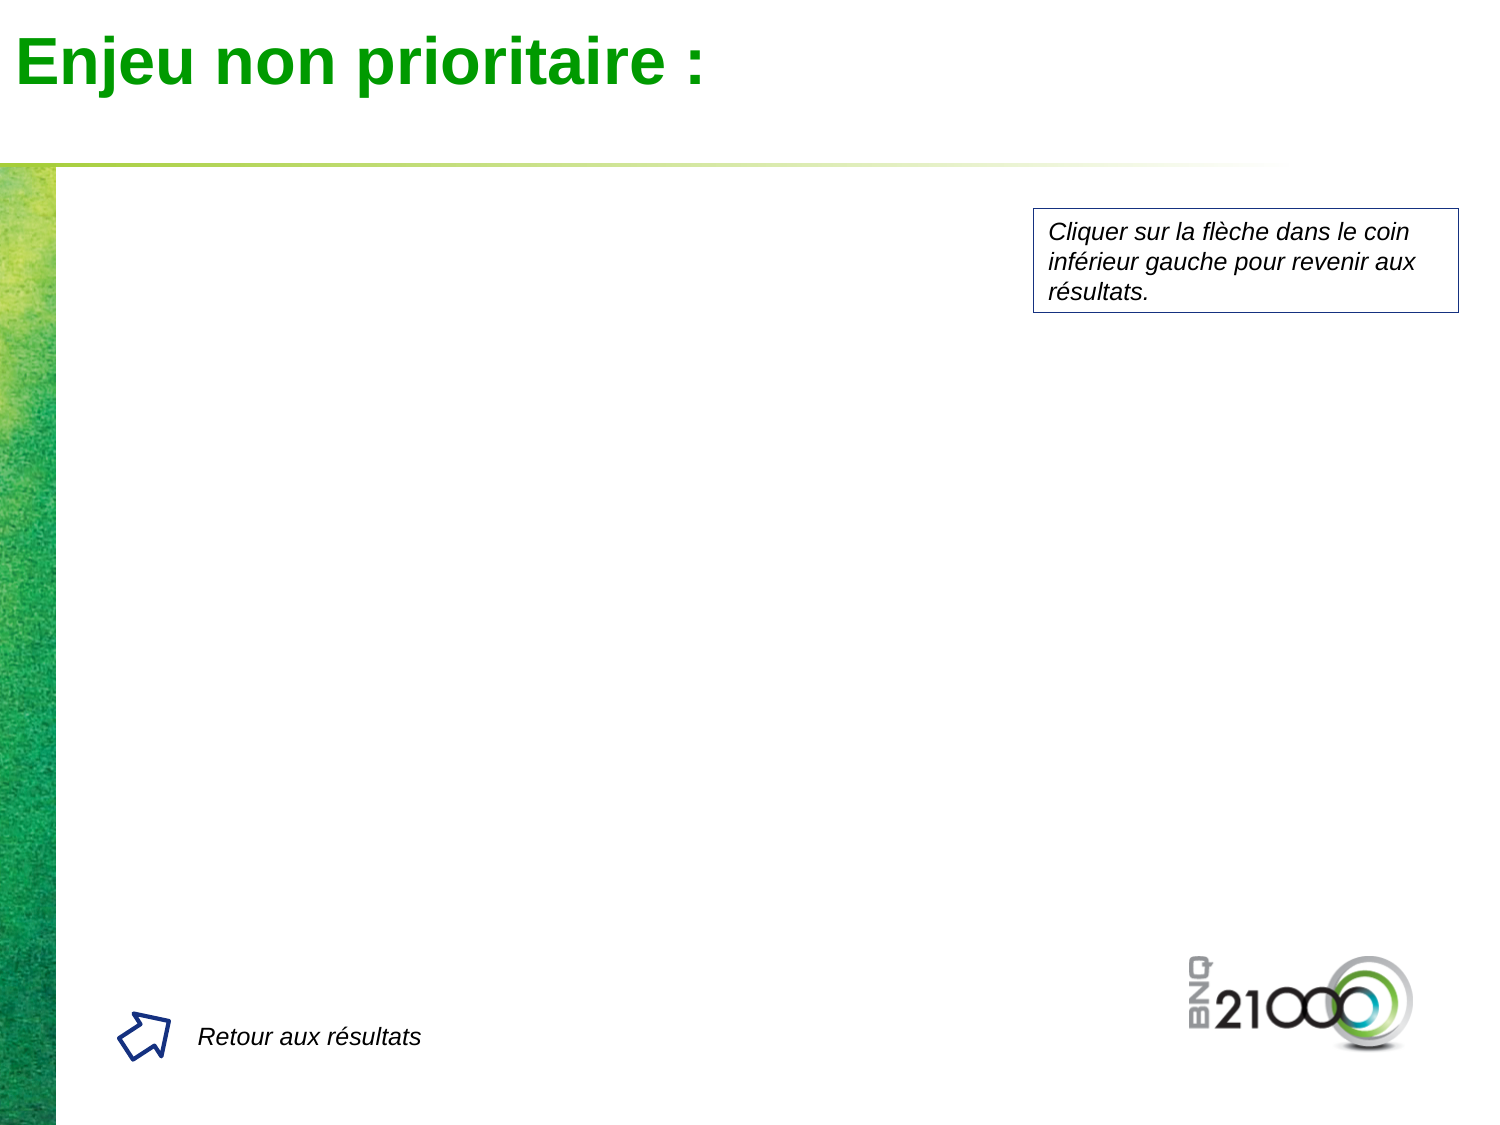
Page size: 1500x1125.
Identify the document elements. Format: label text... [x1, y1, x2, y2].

text_box Cliquer sur la flèche dans le coin inférieur gauche pour revenir aux résultats. [1033, 208, 1459, 313]
title Enjeu non prioritaire : [0, 18, 1500, 151]
picture [0, 163, 1500, 1125]
text_box [117, 1011, 171, 1062]
text_box Retour aux résultats [183, 1013, 467, 1058]
picture [1184, 955, 1418, 1055]
